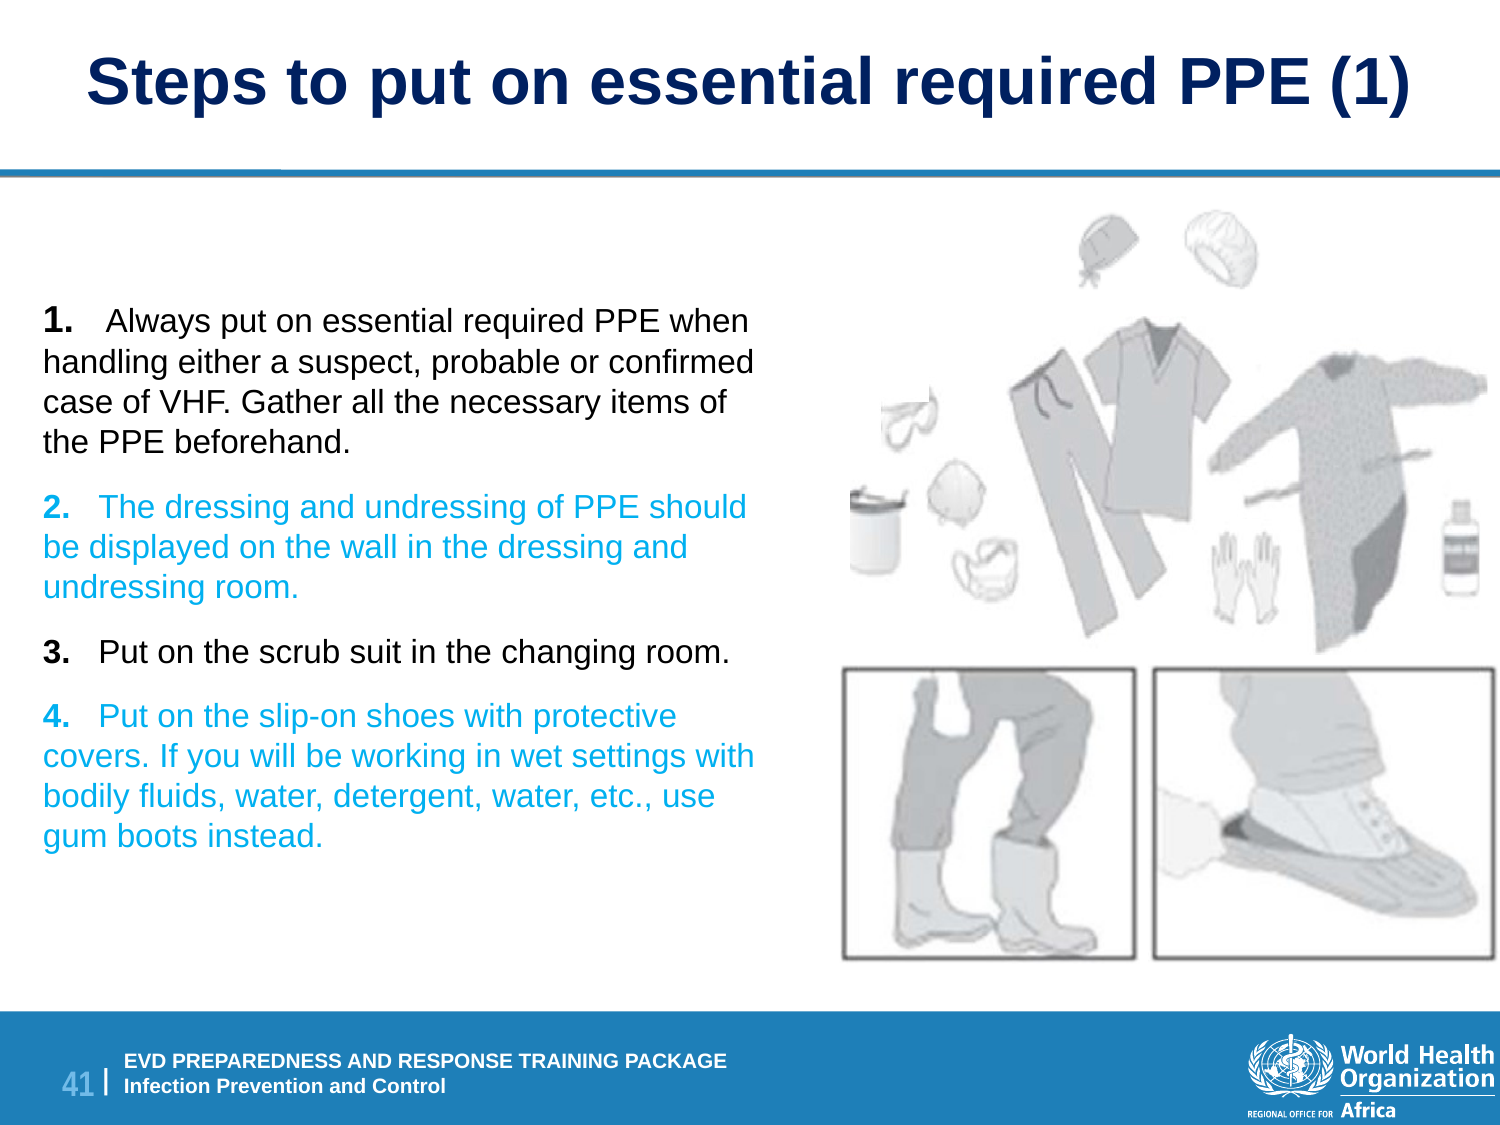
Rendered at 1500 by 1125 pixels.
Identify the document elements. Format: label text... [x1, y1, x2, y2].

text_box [839, 196, 1500, 965]
text_box 1. Always put on essential required PPE when handling either a suspect, probable or confirmed case of VHF. Gather all the necessary items of the PPE beforehand. 2. The dressing and undressing of PPE should be displayed on the wall in the dressing and undressing room. 3. Put on the scrub suit in the changing room. 4. Put on the slip-on shoes with protective covers. If you will be working in wet settings with bodily fluids, water, detergent, water, etc., use gum boots instead. [29, 243, 781, 862]
text_box Steps to put on essential required PPE (1) [0, 30, 1500, 126]
